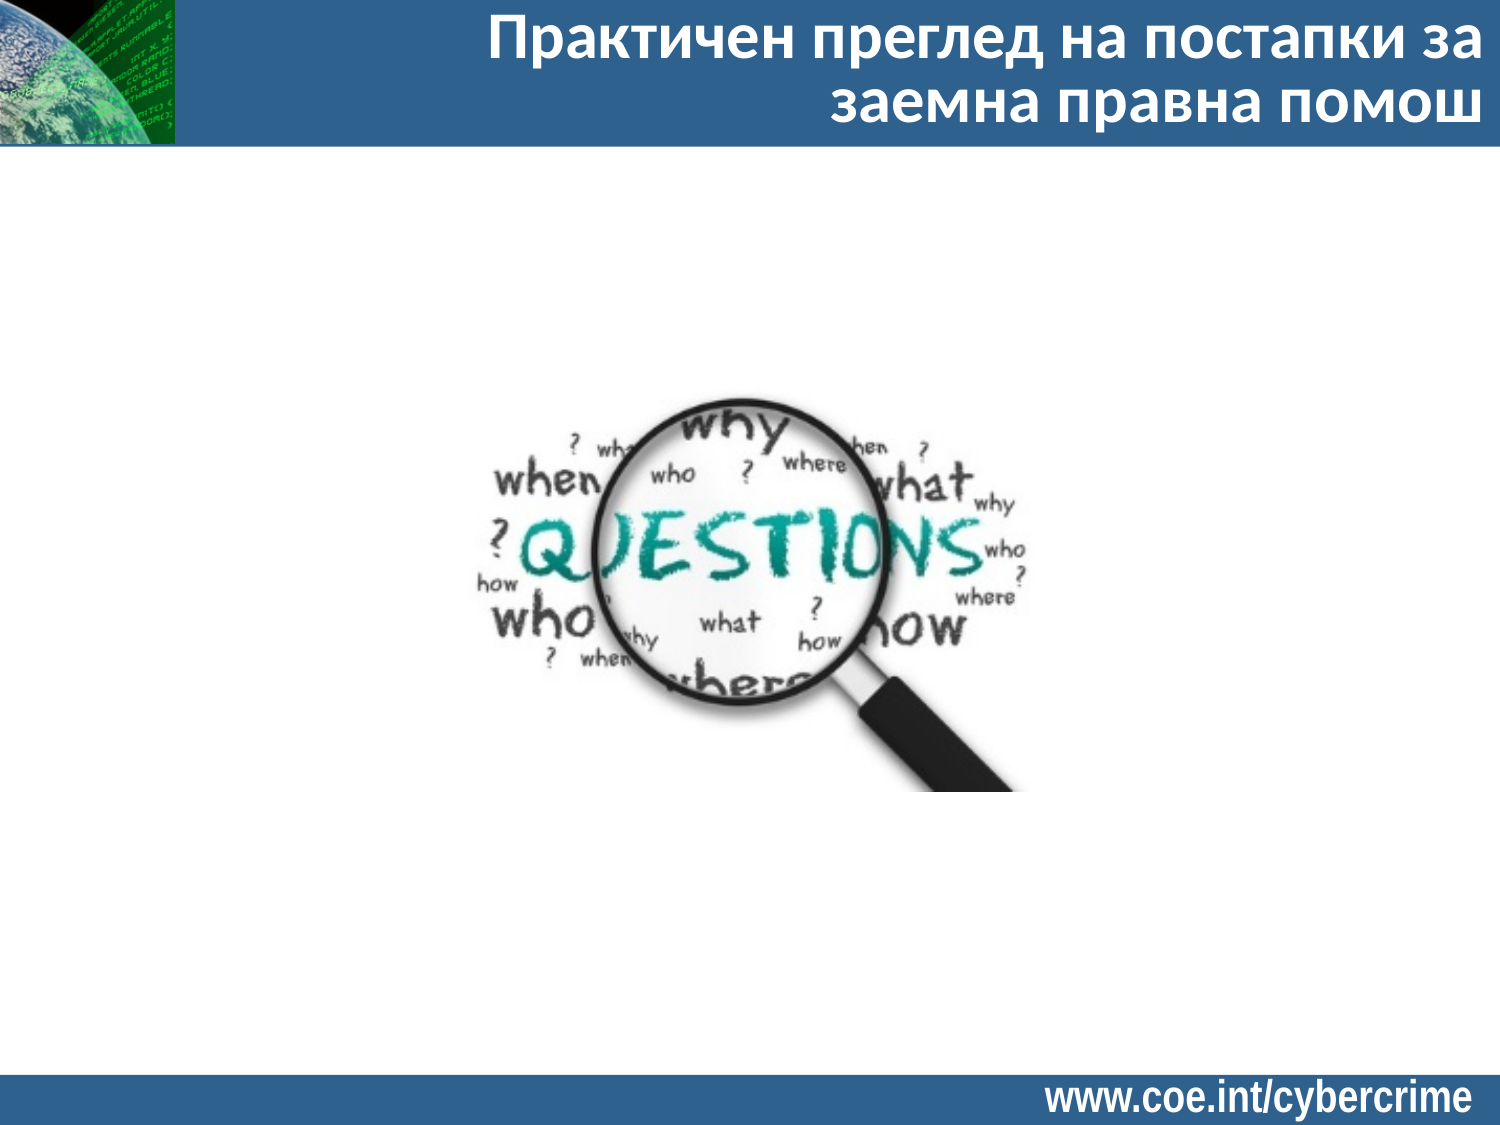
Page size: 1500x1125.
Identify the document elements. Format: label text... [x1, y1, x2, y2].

picture [0, 0, 175, 144]
text_box www.coe.int/cybercrime [1030, 1059, 1500, 1125]
picture [443, 332, 1057, 793]
text_box Практичен преглед на постапки за заемна правна помош [177, 0, 1500, 149]
text_box [0, 1073, 1030, 1125]
